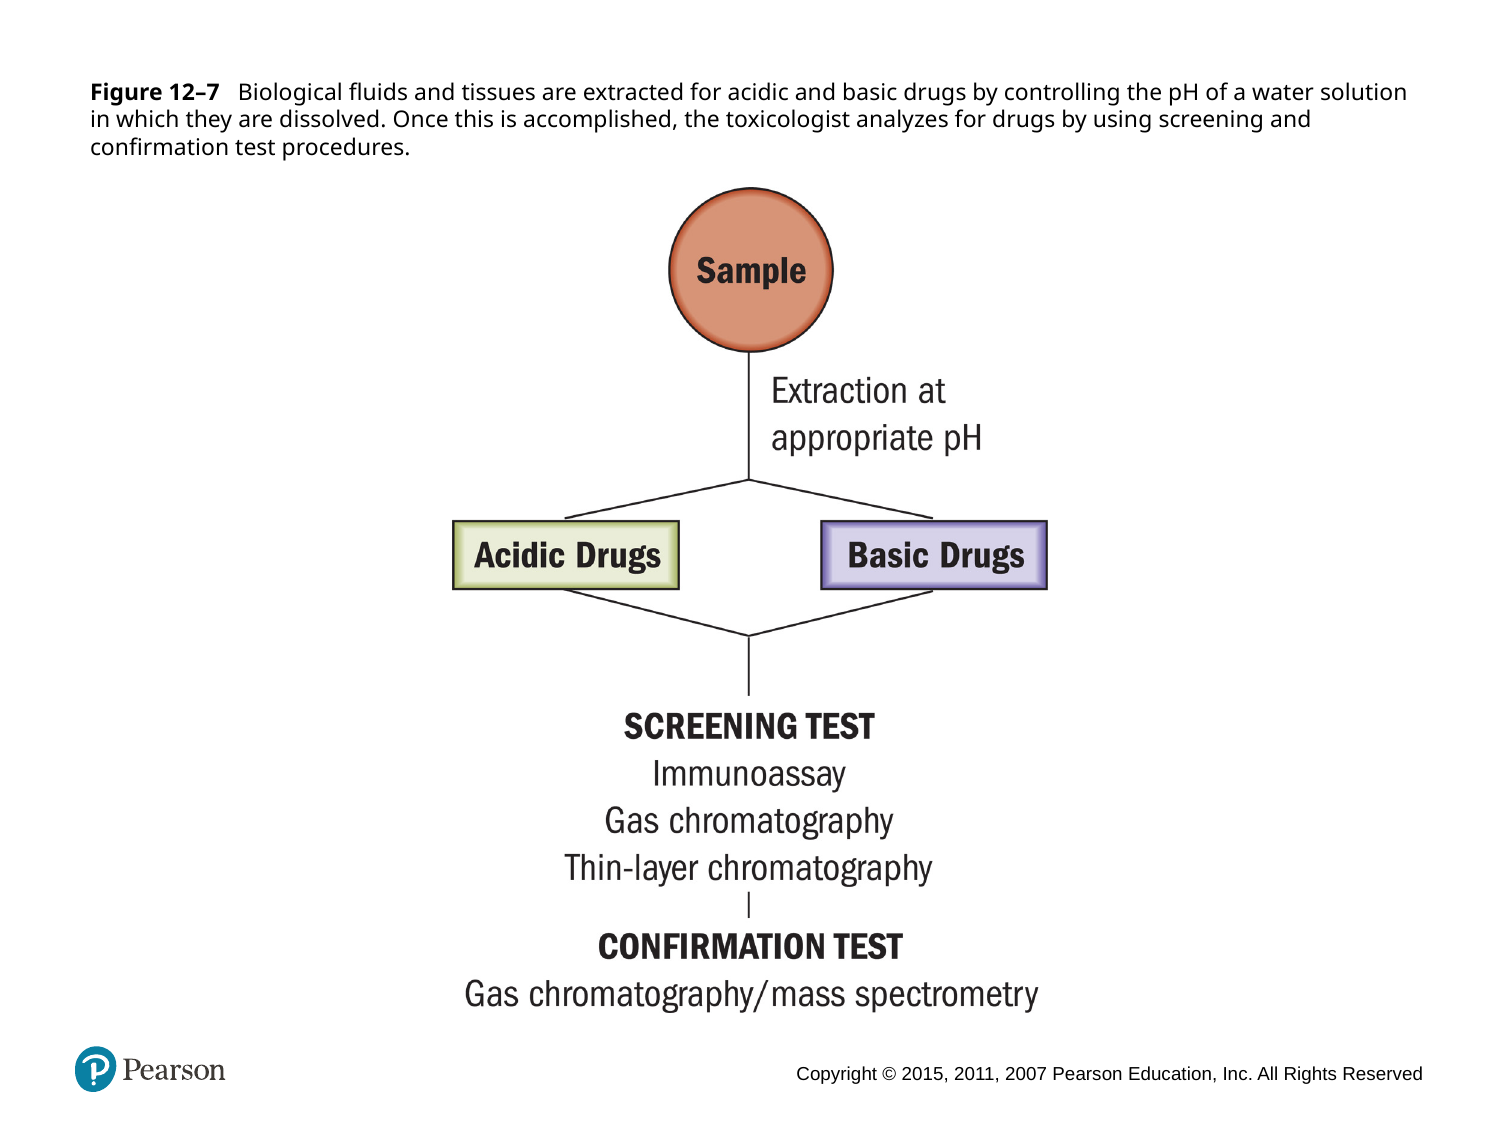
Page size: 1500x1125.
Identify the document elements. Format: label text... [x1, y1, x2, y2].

picture [452, 187, 1048, 1013]
title Figure 12–7 Biological fluids and tissues are extracted for acidic and basic drugs by controlling the pH of a water solution in which they are dissolved. Once this is accomplished, the toxicologist analyzes for drugs by using screening and confirmation test procedures. [74, 62, 1426, 176]
